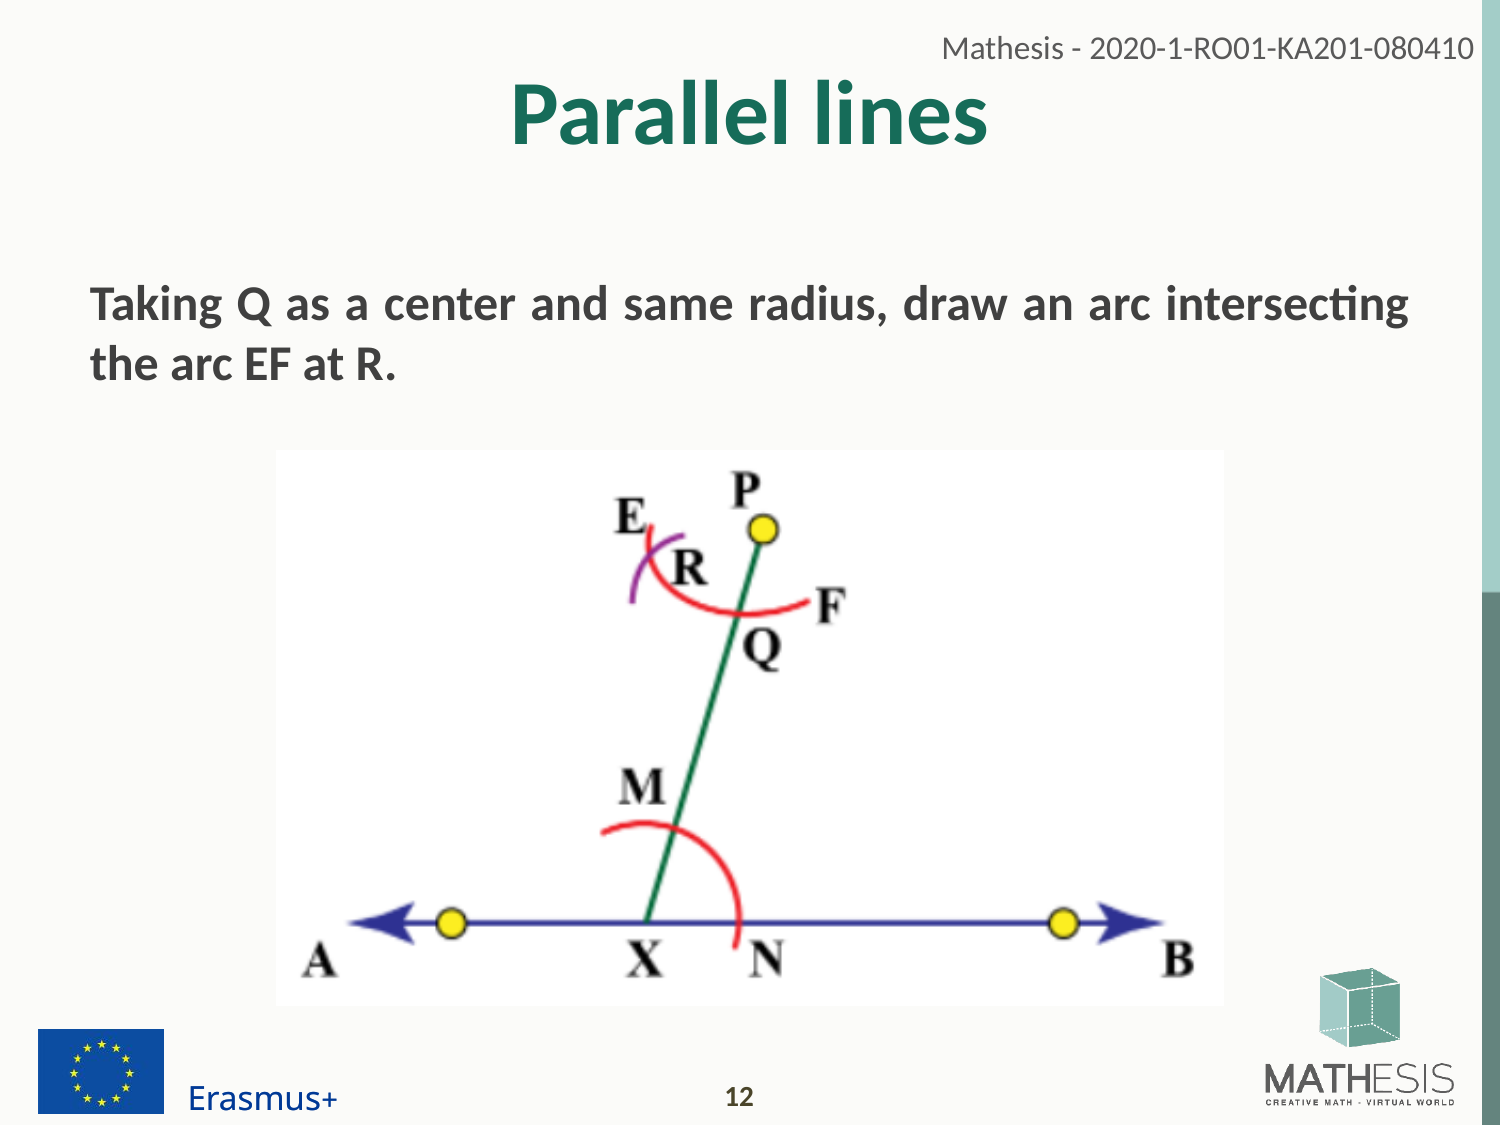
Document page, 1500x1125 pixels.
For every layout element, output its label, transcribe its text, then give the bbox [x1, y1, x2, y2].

title Parallel lines [75, 45, 1425, 233]
picture [38, 1029, 164, 1114]
list Taking Q as a center and same radius, draw an arc intersecting the arc EF at R. [75, 262, 1425, 398]
picture [276, 450, 1224, 1006]
